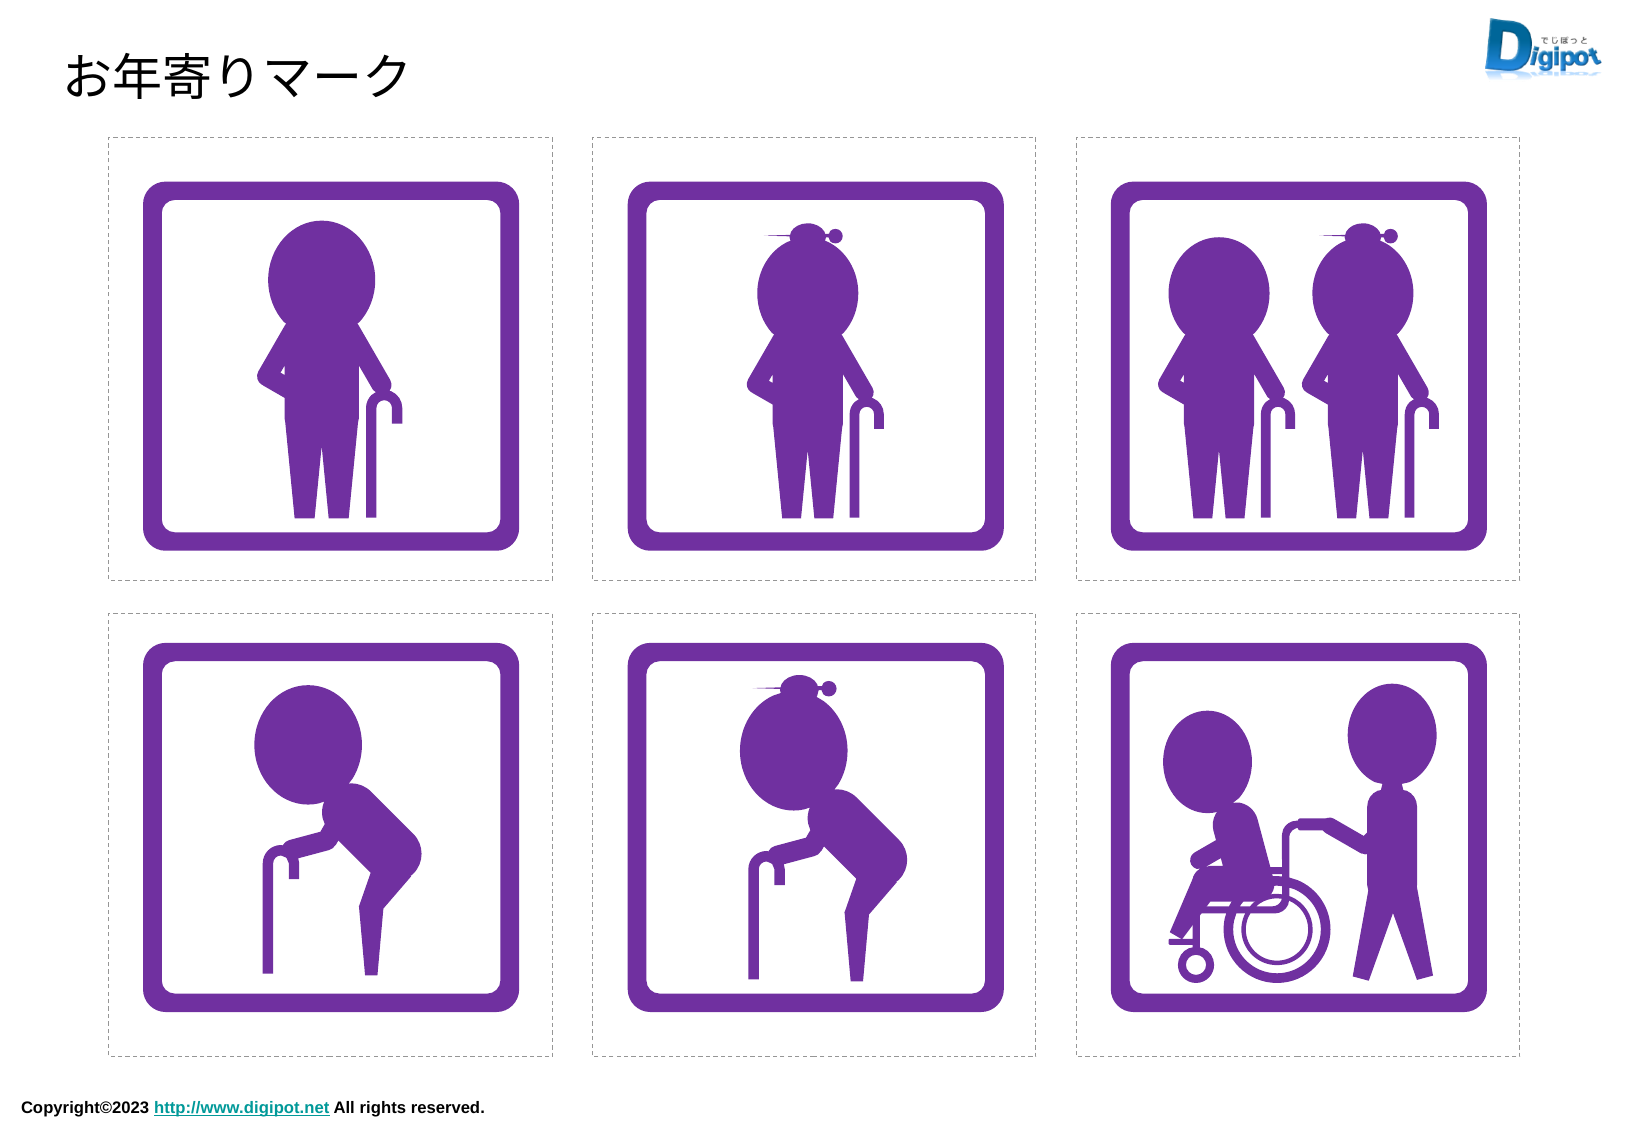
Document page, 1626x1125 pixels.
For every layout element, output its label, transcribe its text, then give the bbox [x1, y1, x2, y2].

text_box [142, 642, 520, 1013]
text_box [627, 181, 1005, 551]
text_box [1110, 642, 1488, 1013]
picture [1485, 18, 1602, 82]
text_box お年寄りマーク [47, 38, 427, 113]
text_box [627, 642, 1005, 1013]
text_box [1110, 181, 1488, 551]
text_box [142, 181, 520, 551]
